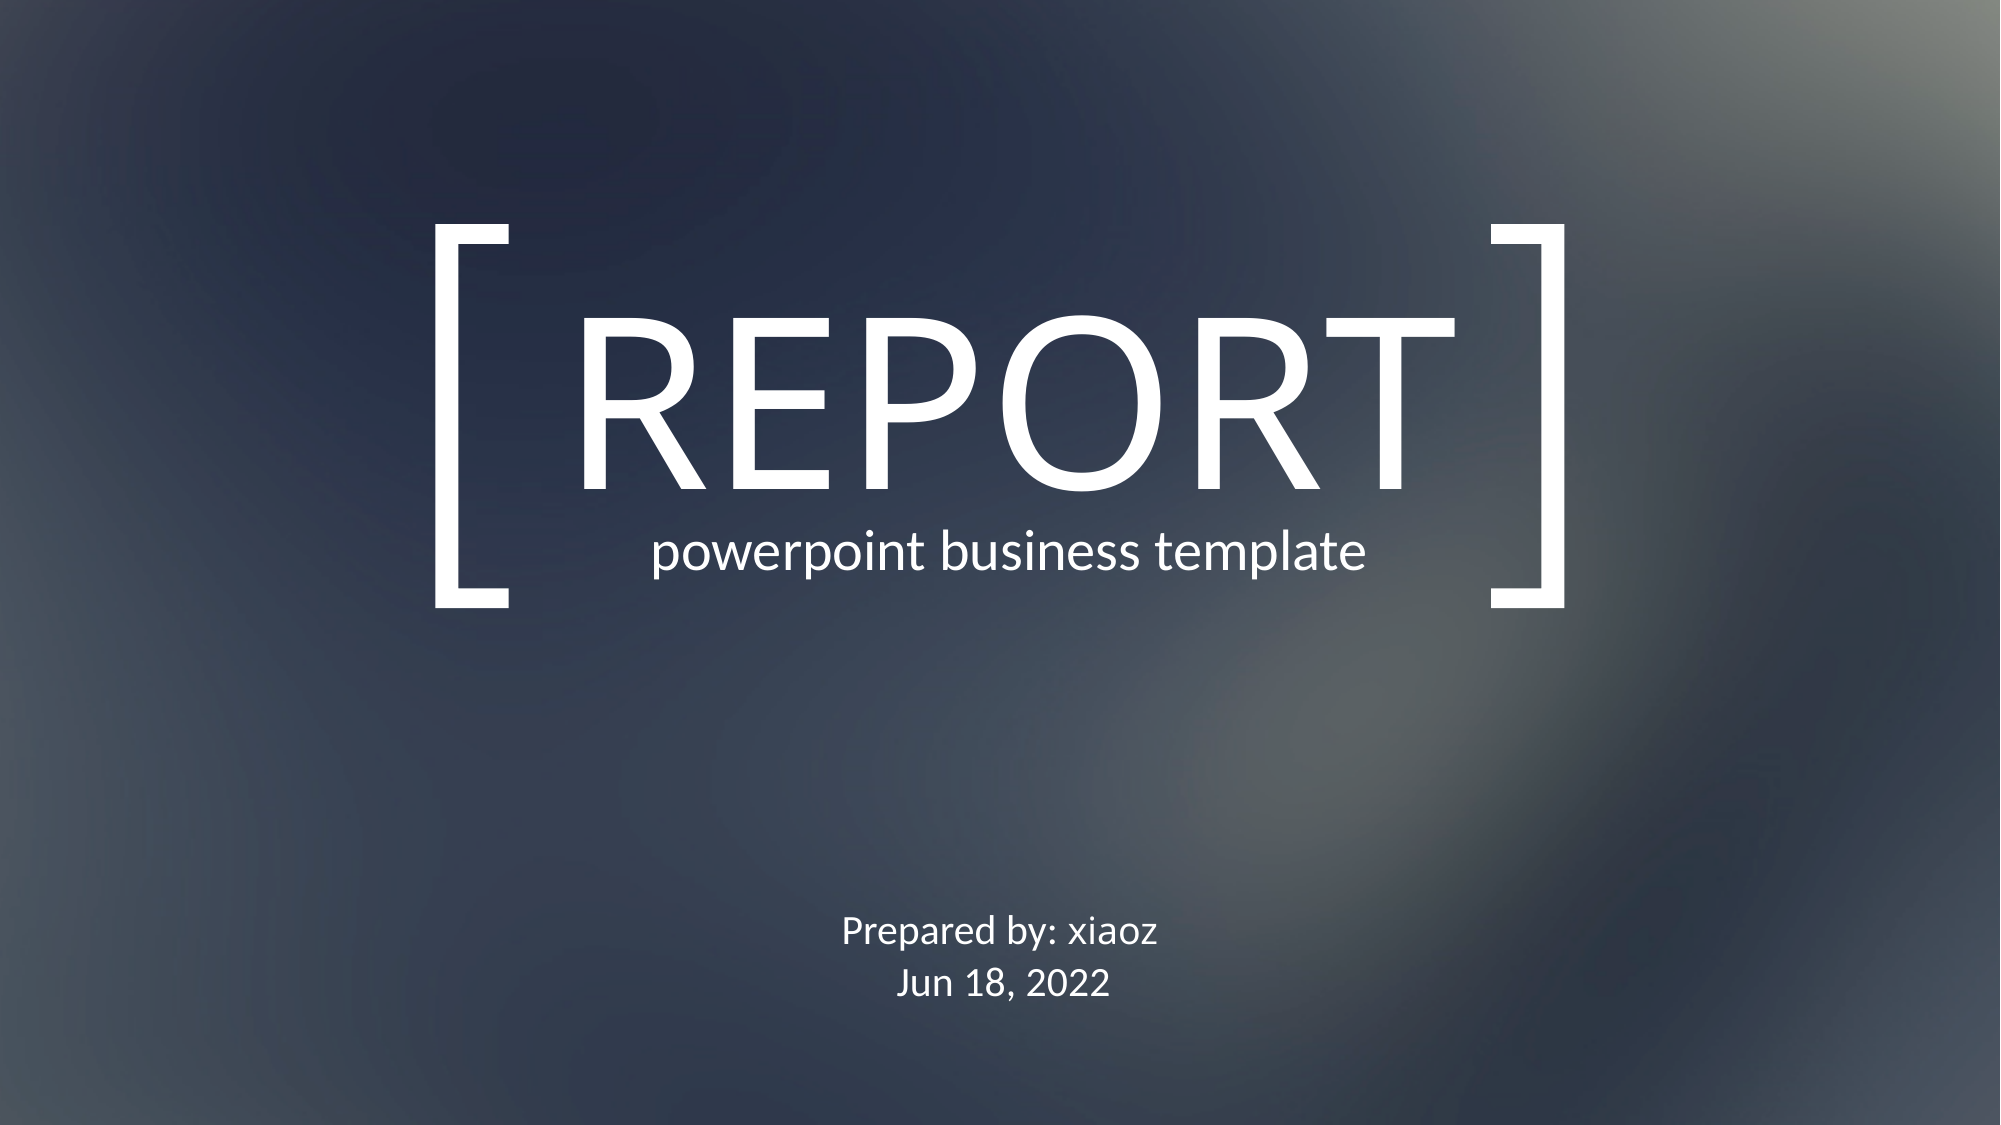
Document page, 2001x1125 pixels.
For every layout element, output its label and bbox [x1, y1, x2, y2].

text_box [824, 894, 1176, 1014]
picture [0, 0, 2000, 1125]
text_box [593, 241, 1426, 591]
